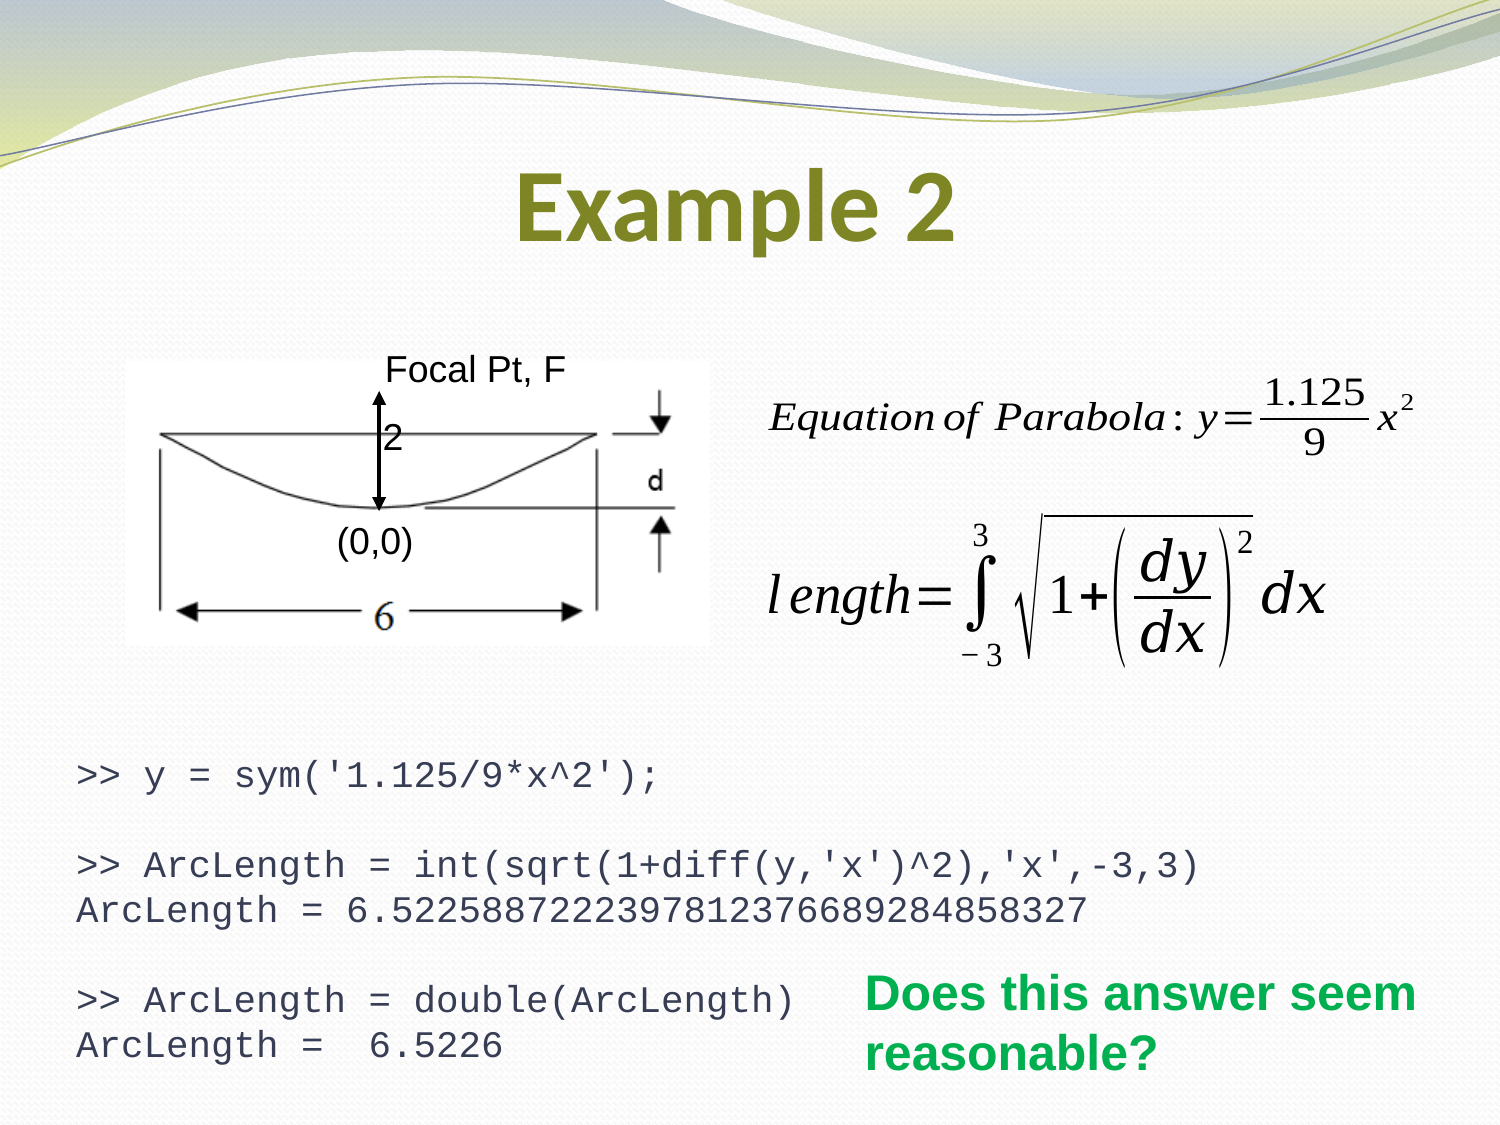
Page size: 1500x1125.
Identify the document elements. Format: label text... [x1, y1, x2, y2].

title Example 2 [61, 75, 1412, 263]
text_box >> y = sym('1.125/9*x^2'); >> ArcLength = int(sqrt(1+diff(y,'x')^2),'x',-3,3) ArcLength = 6.5225887222397812376689284858327 >> ArcLength = double(ArcLength) ArcLength = 6.5226 [61, 743, 1463, 1073]
text_box Does this answer seem reasonable? [849, 952, 1463, 1088]
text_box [124, 337, 710, 647]
